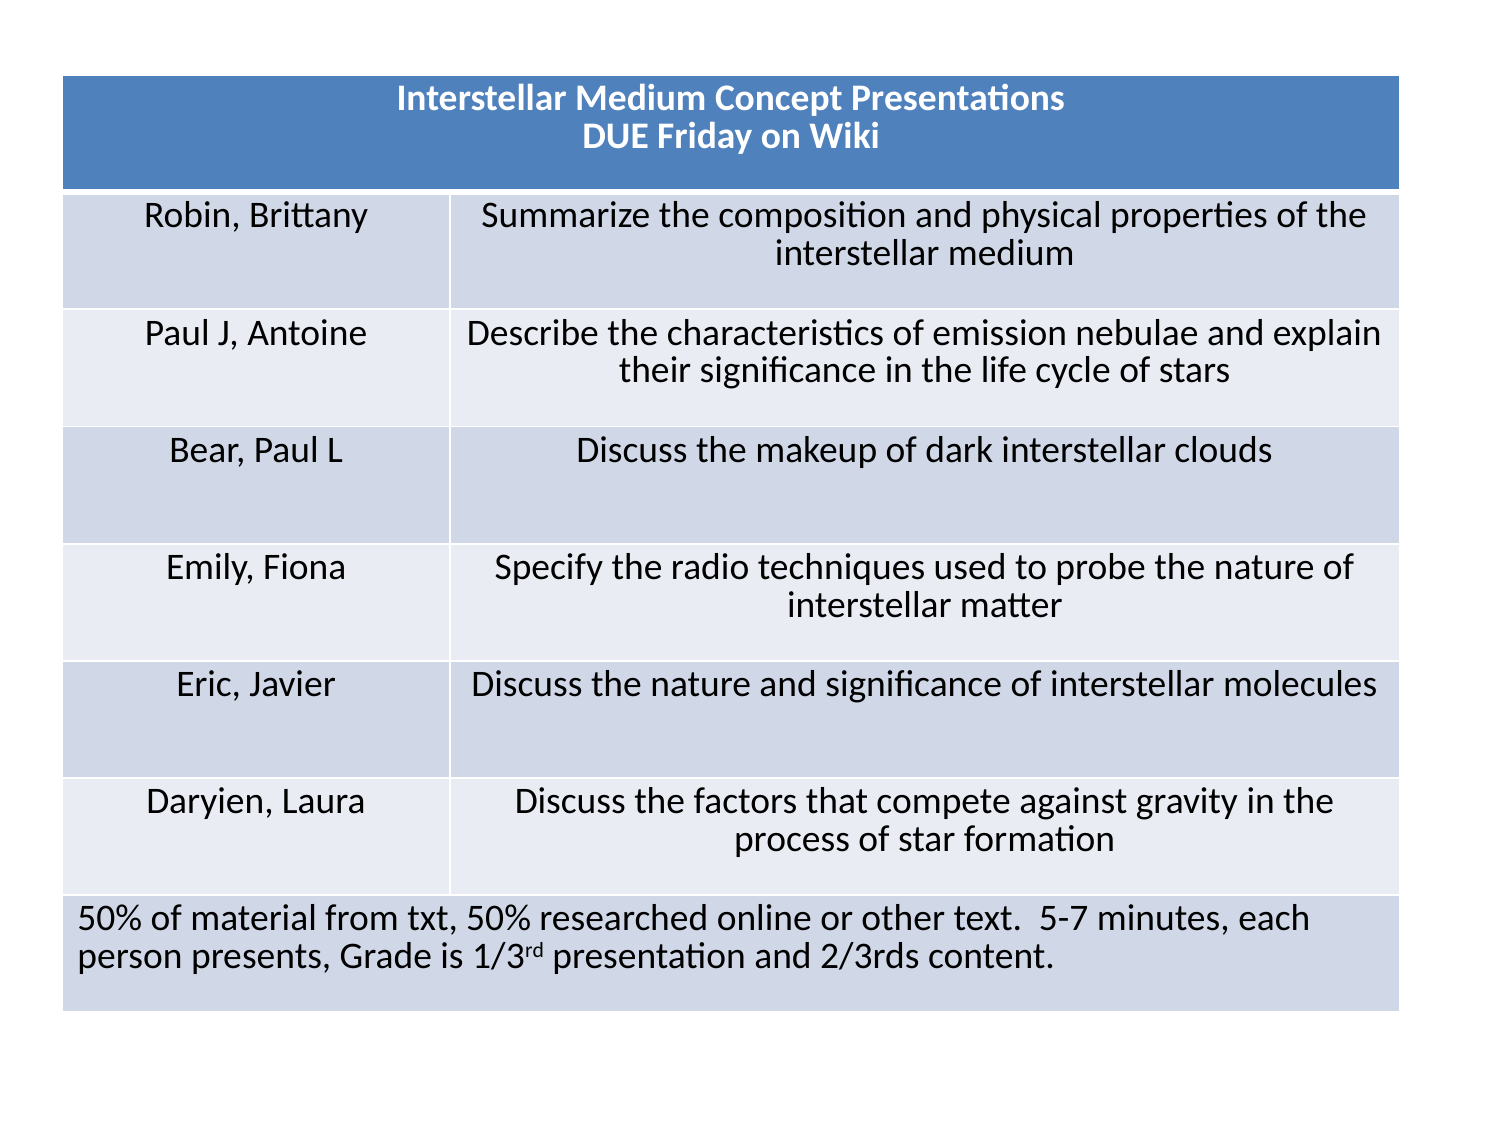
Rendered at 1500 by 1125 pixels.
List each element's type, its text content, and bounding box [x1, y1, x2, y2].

table_cell Daryien, Laura [63, 779, 449, 894]
table_cell Describe the characteristics of emission nebulae and explain their significance in the life cycle of stars [451, 310, 1399, 426]
table_cell Eric, Javier [63, 662, 449, 777]
table_cell Discuss the nature and significance of interstellar molecules [451, 662, 1399, 777]
table_cell Bear, Paul L [63, 427, 449, 543]
table_header Interstellar Medium Concept Presentations DUE Friday on Wiki [63, 76, 1399, 189]
table_cell Robin, Brittany [63, 195, 449, 308]
table_cell Specify the radio techniques used to probe the nature of interstellar matter [451, 545, 1399, 660]
table_cell Emily, Fiona [63, 545, 449, 660]
table_cell Summarize the composition and physical properties of the interstellar medium [451, 195, 1399, 308]
table_cell Discuss the makeup of dark interstellar clouds [451, 427, 1399, 543]
table_cell 50% of material from txt, 50% researched online or other text. 5-7 minutes, each person presents, Grade is 1/3rd presentation and 2/3rds content. [63, 896, 1399, 1011]
table_cell Paul J, Antoine [63, 310, 449, 426]
table_cell Discuss the factors that compete against gravity in the process of star formation [451, 779, 1399, 894]
